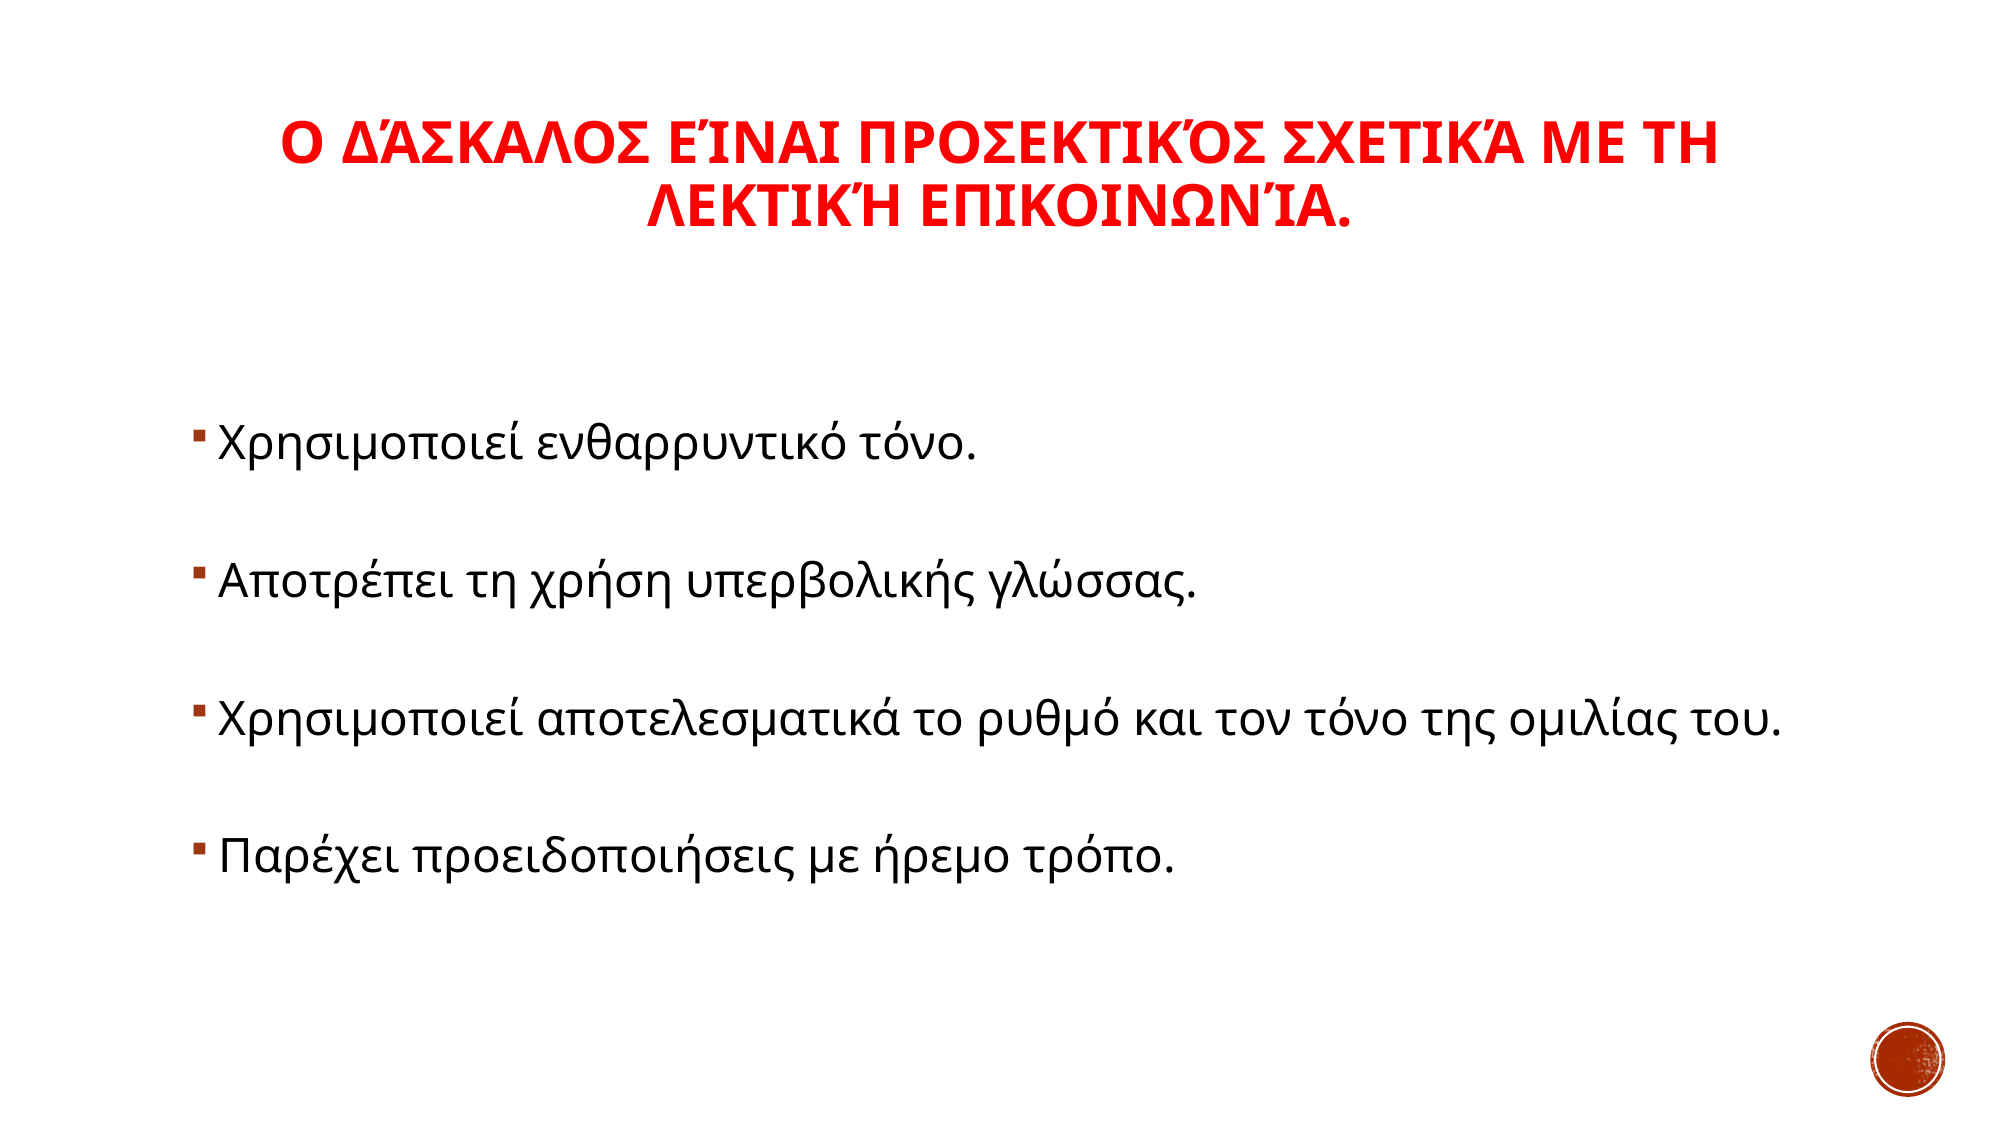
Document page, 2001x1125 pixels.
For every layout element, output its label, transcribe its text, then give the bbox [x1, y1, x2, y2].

list Χρησιμοποιεί ενθαρρυντικό τόνο. Αποτρέπει τη χρήση υπερβολικής γλώσσας. Χρησιμοποιεί αποτελεσματικά το ρυθμό και τον τόνο της ομιλίας του. Παρέχει προειδοποιήσεις με ήρεμο τρόπο. [175, 348, 1826, 1013]
title Ο δάσκαλος είναι προσεκτικός σχετικά με τη λεκτική επικοινωνία. [175, 79, 1826, 344]
